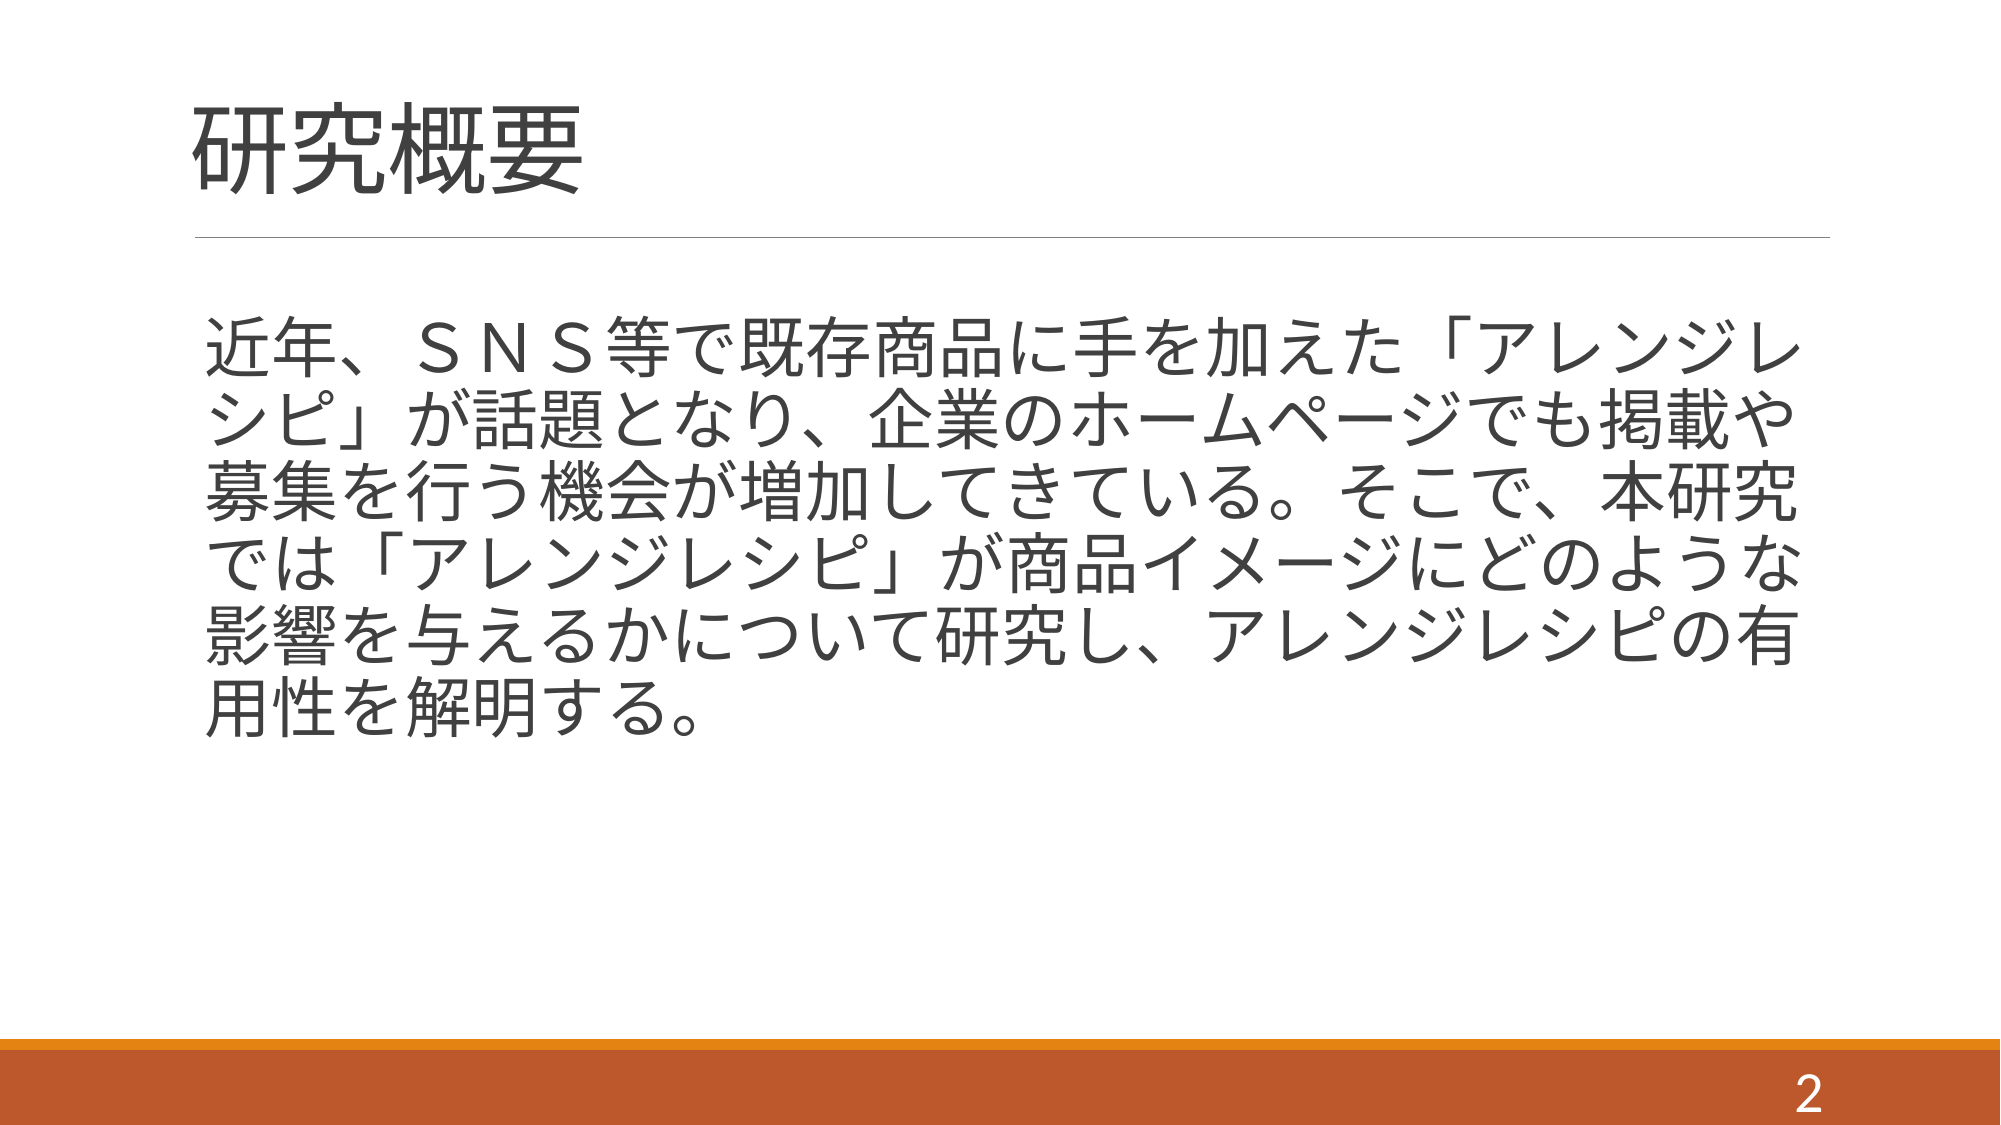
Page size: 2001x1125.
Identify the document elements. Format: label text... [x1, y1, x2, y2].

list 近年、ＳＮＳ等で既存商品に手を加えた「アレンジレシピ」が話題となり、企業のホームページでも掲載や募集を行う機会が増加してきている。そこで、本研究では「アレンジレシピ」が商品イメージにどのような影響を与えるかについて研究し、アレンジレシピの有用性を解明する。 [174, 307, 1825, 968]
title 研究概要 [174, 55, 1825, 215]
slide_number 2 [1624, 1059, 1840, 1120]
